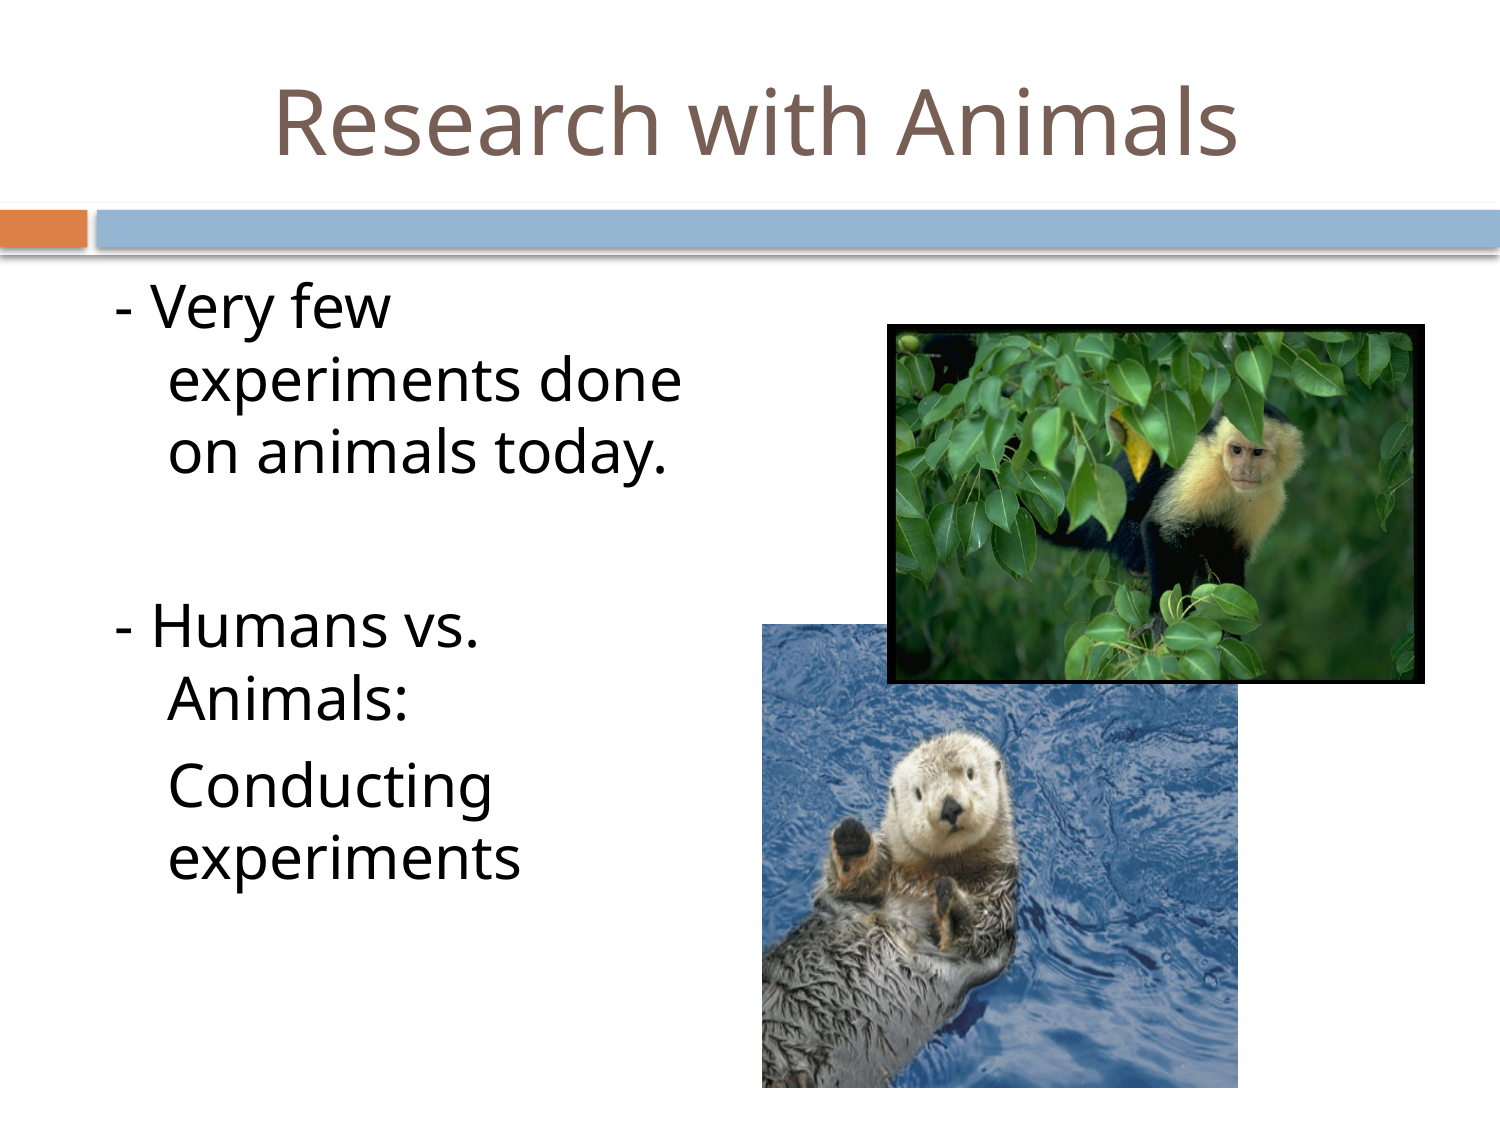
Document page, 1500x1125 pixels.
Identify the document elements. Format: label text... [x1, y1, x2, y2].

title Research with Animals [99, 37, 1438, 201]
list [762, 624, 1238, 1088]
list - Very few experiments done on animals today. - Humans vs. Animals: Conducting experiments [99, 260, 738, 1011]
picture [887, 324, 1426, 684]
